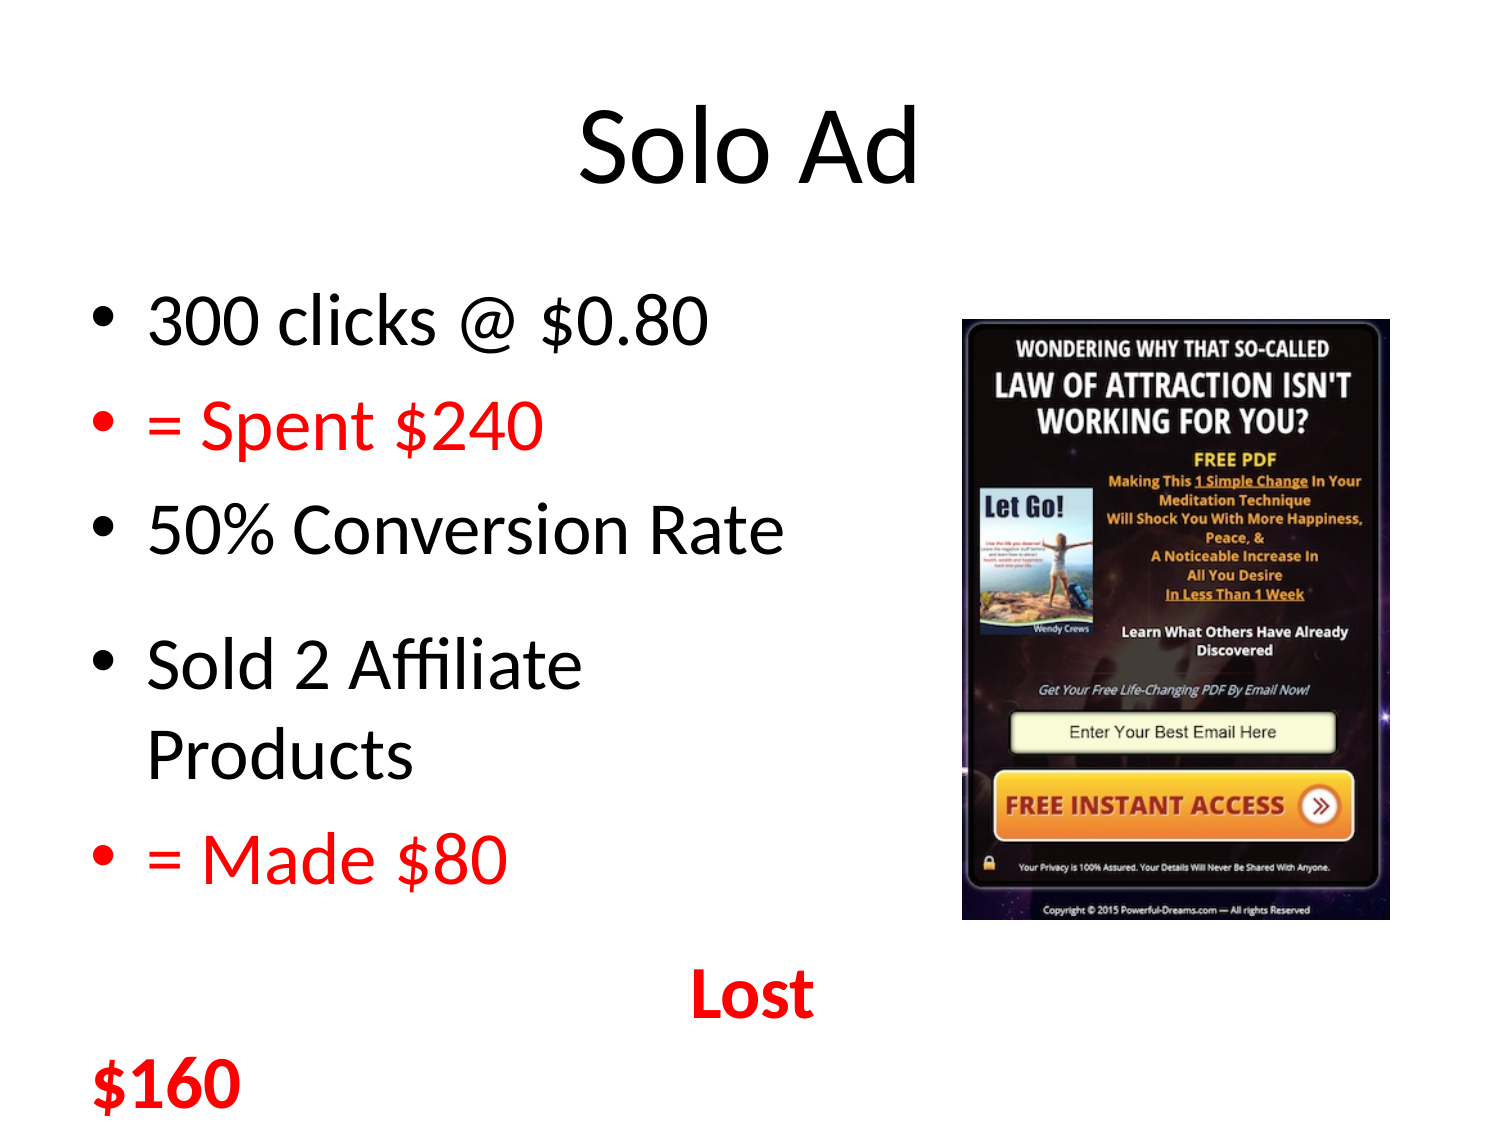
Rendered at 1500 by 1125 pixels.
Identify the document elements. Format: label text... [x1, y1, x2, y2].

title Solo Ad [75, 45, 1425, 233]
picture [962, 318, 1390, 920]
list 300 clicks @ $0.80 = Spent $240 50% Conversion Rate Sold 2 Affiliate Products = Made $80 Lost $160 [75, 262, 868, 1005]
